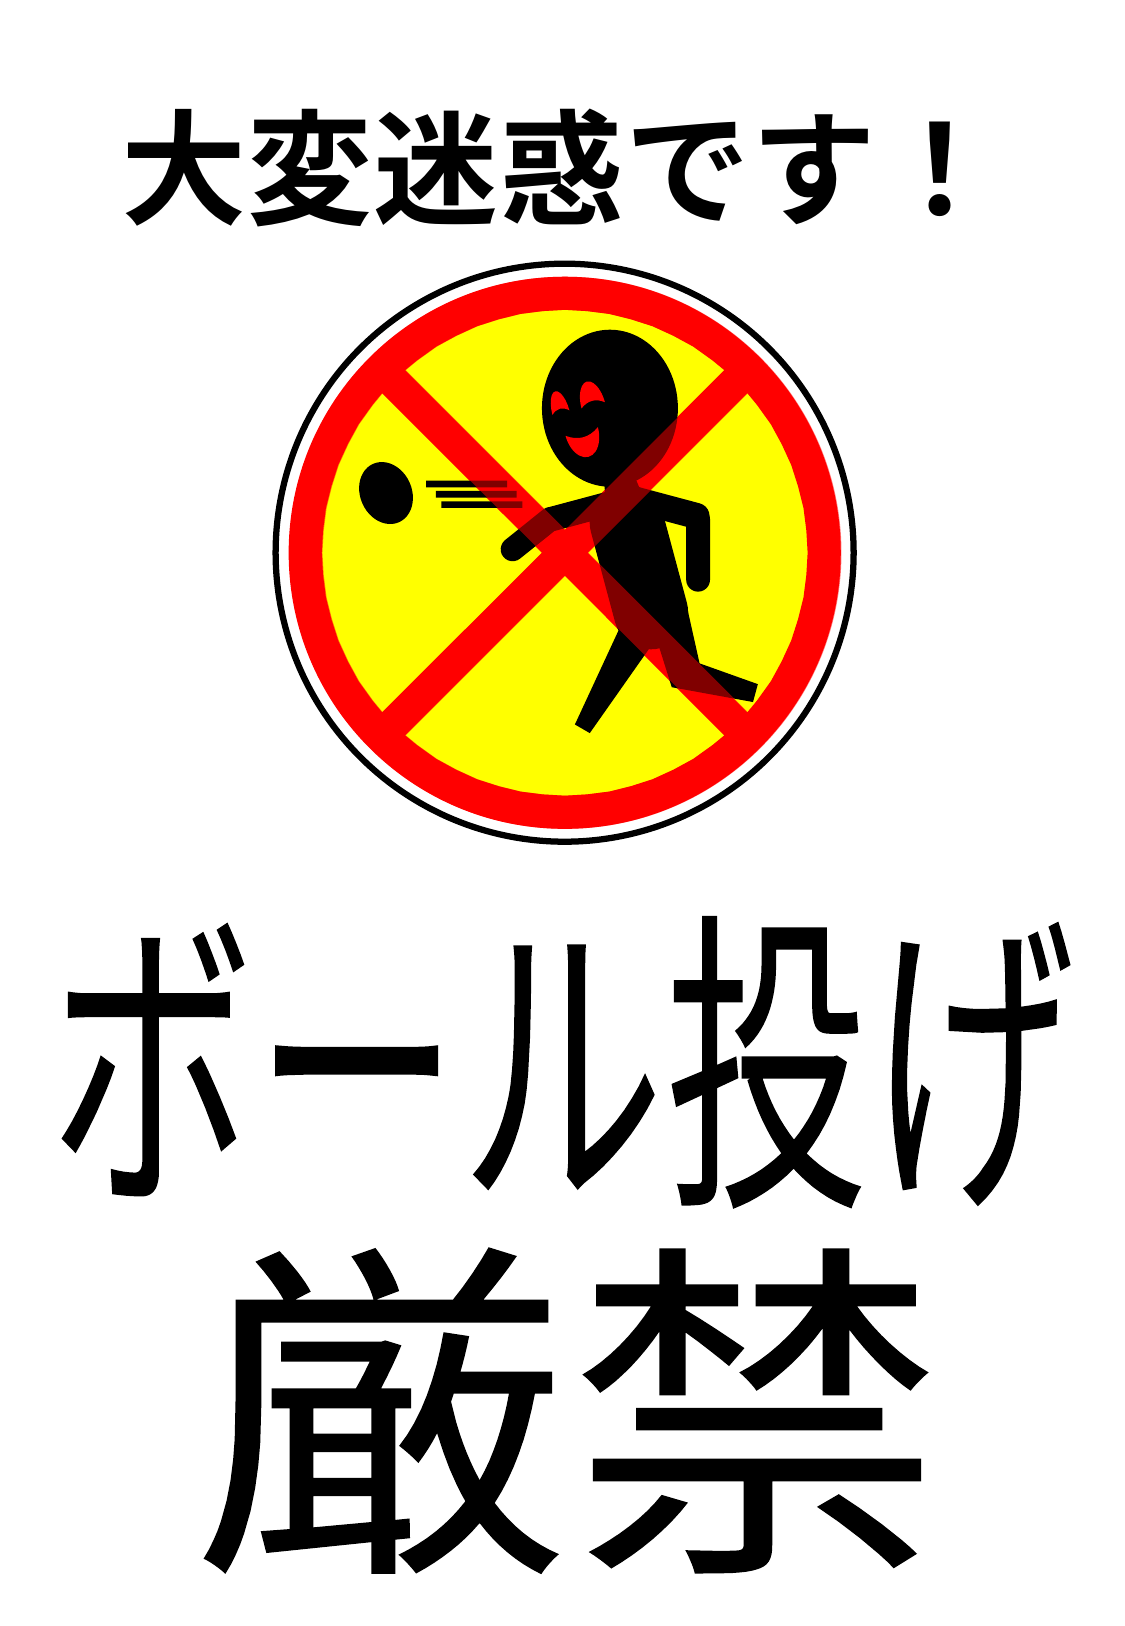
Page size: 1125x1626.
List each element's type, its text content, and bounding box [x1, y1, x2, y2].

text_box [61, 915, 1071, 1575]
text_box 大変迷惑です！ [0, 83, 1125, 249]
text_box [275, 263, 854, 842]
